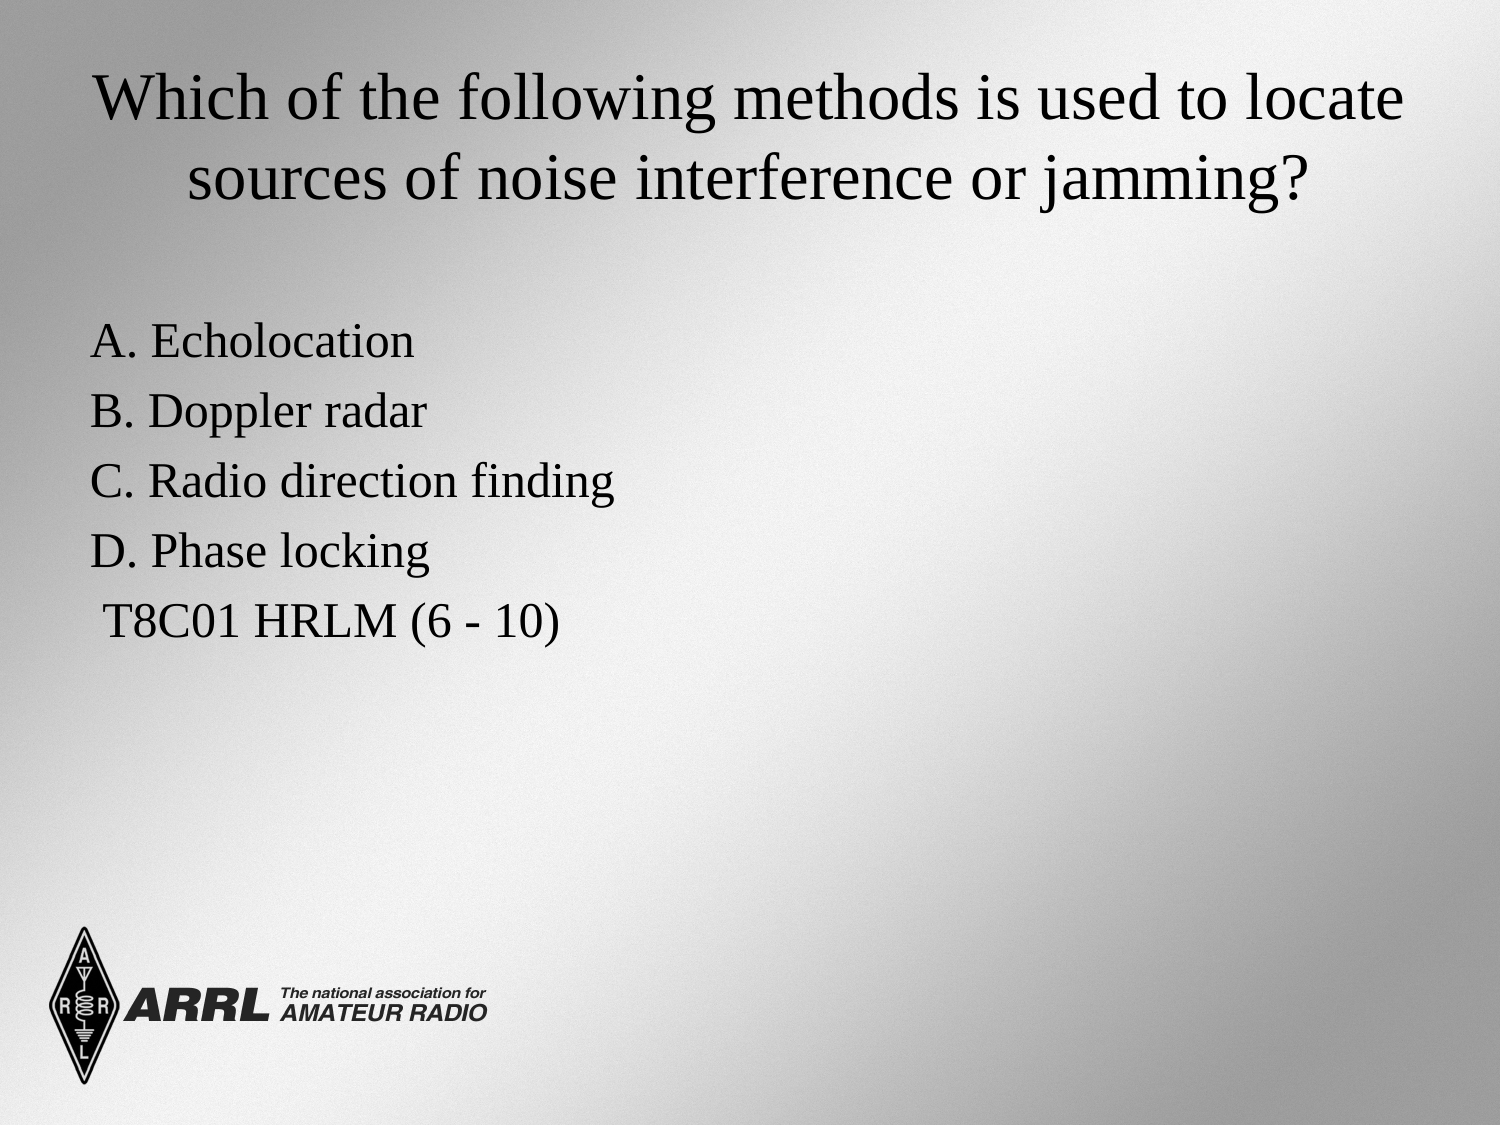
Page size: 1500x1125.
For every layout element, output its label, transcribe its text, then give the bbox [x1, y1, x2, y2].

list A. Echolocation B. Doppler radar C. Radio direction finding D. Phase locking T8C01 HRLM (6 - 10) [75, 299, 1425, 1005]
picture [0, 0, 1500, 1125]
title Which of the following methods is used to locate sources of noise interference or jamming? [75, 45, 1425, 233]
